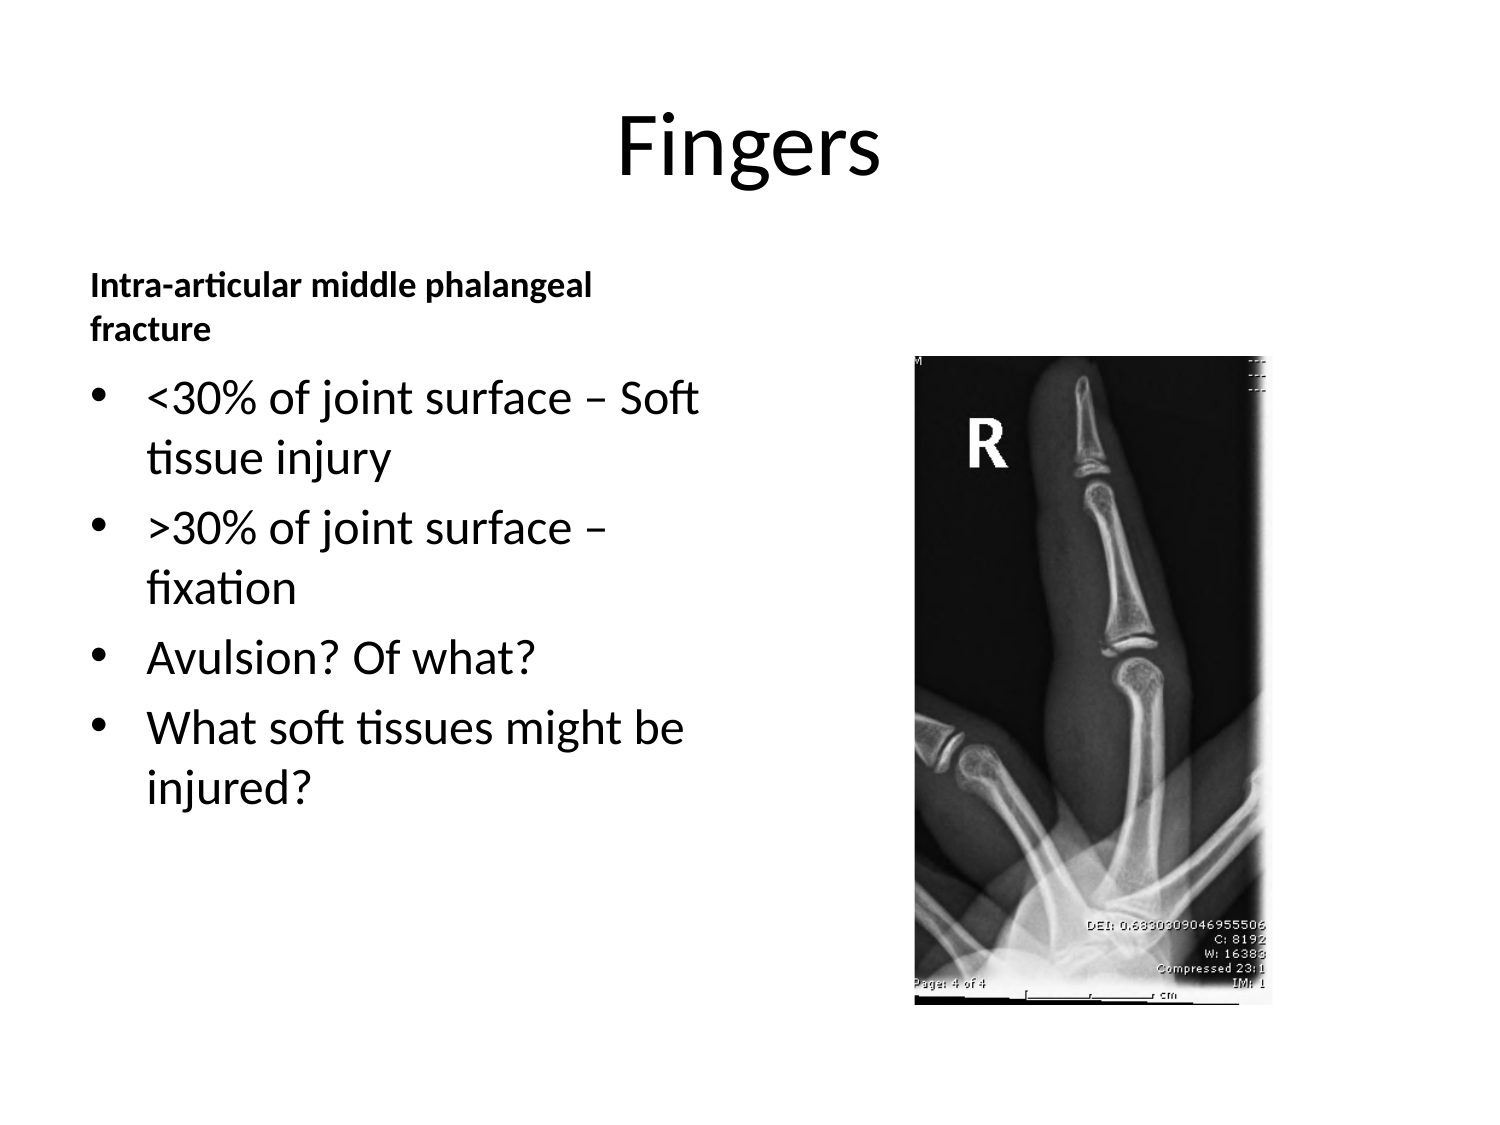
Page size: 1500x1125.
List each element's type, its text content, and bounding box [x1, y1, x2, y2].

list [914, 356, 1273, 1006]
list <30% of joint surface – Soft tissue injury >30% of joint surface – fixation Avulsion? Of what? What soft tissues might be injured? [75, 356, 738, 1005]
list Intra-articular middle phalangeal fracture [75, 251, 738, 356]
title Fingers [75, 45, 1425, 233]
